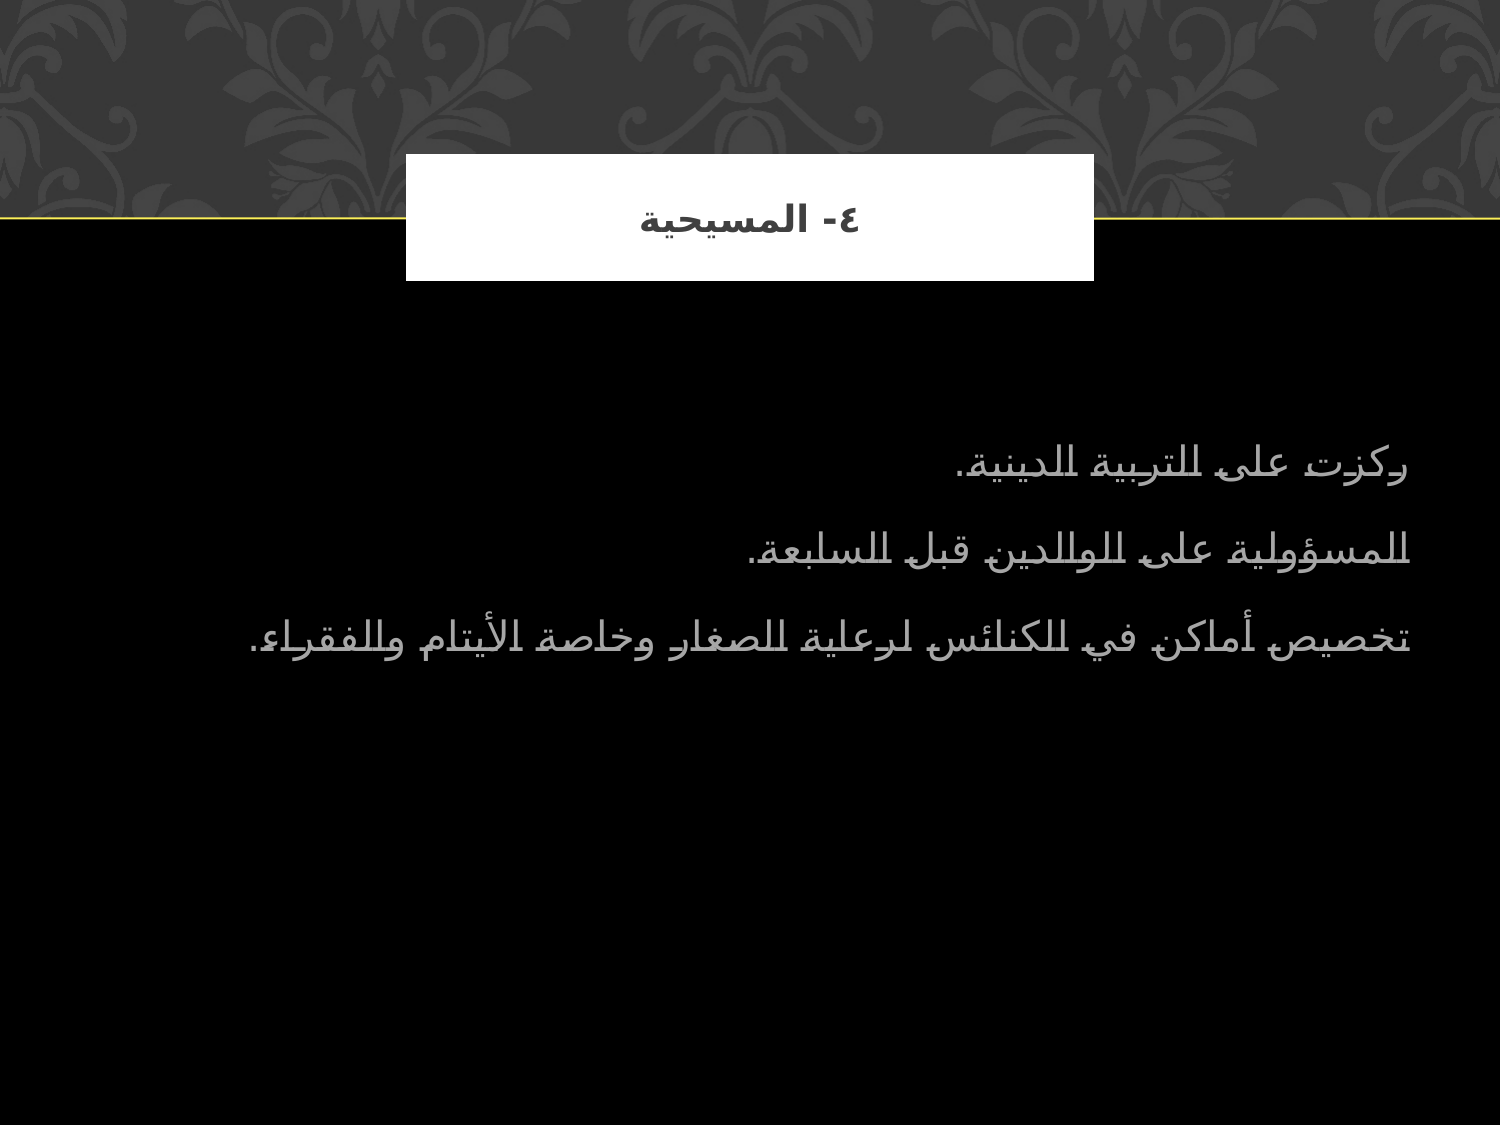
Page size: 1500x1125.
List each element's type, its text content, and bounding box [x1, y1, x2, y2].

title ٤- المسيحية [406, 154, 1094, 281]
list ركزت على التربية الدينية. المسؤولية على الوالدين قبل السابعة. تخصيص أماكن في الكنائس لرعاية الصغار وخاصة الأيتام والفقراء. [75, 331, 1425, 1000]
